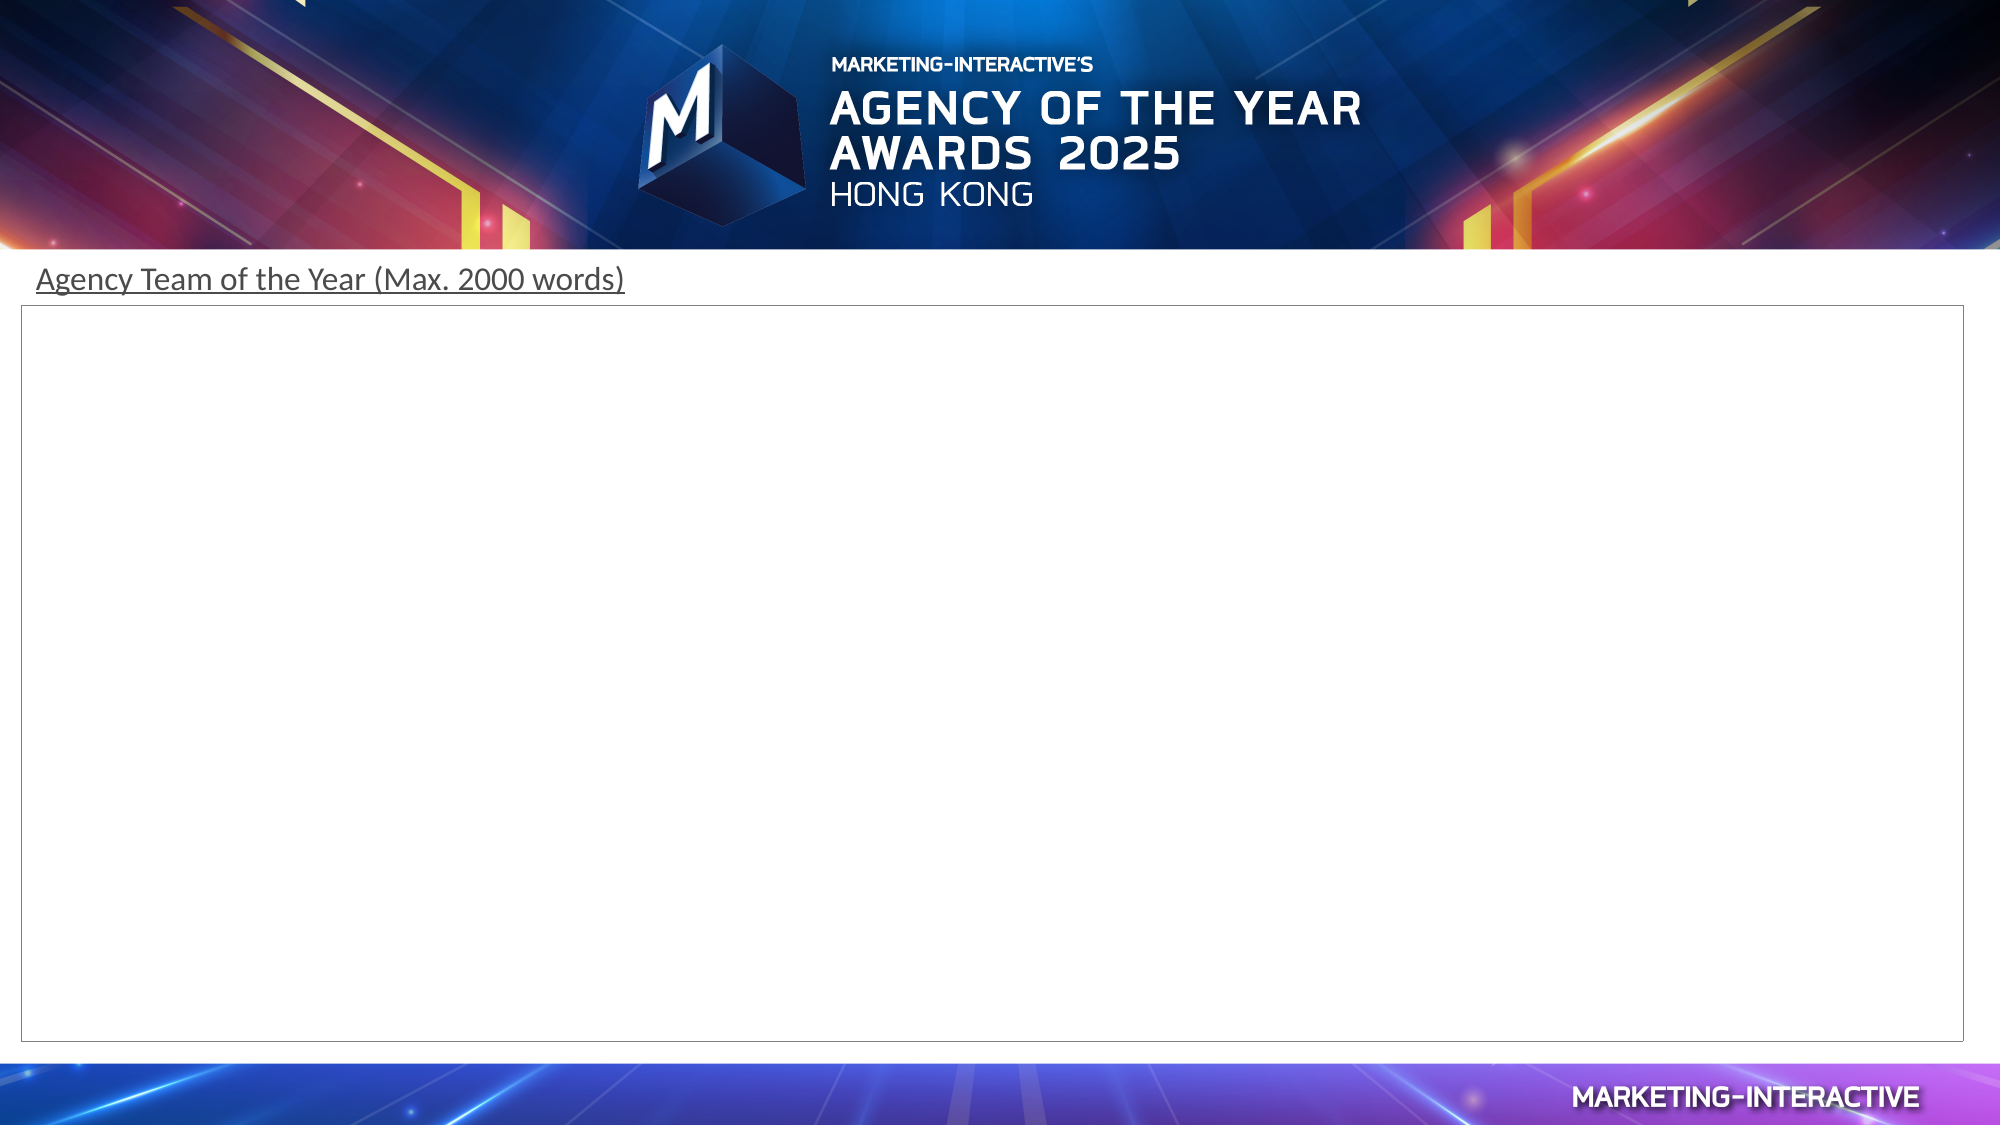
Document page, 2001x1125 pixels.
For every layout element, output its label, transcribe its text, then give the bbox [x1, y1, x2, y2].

text_box Agency Team of the Year (Max. 2000 words) [21, 249, 931, 304]
picture [0, 0, 2000, 1125]
table_header [22, 306, 1963, 1041]
